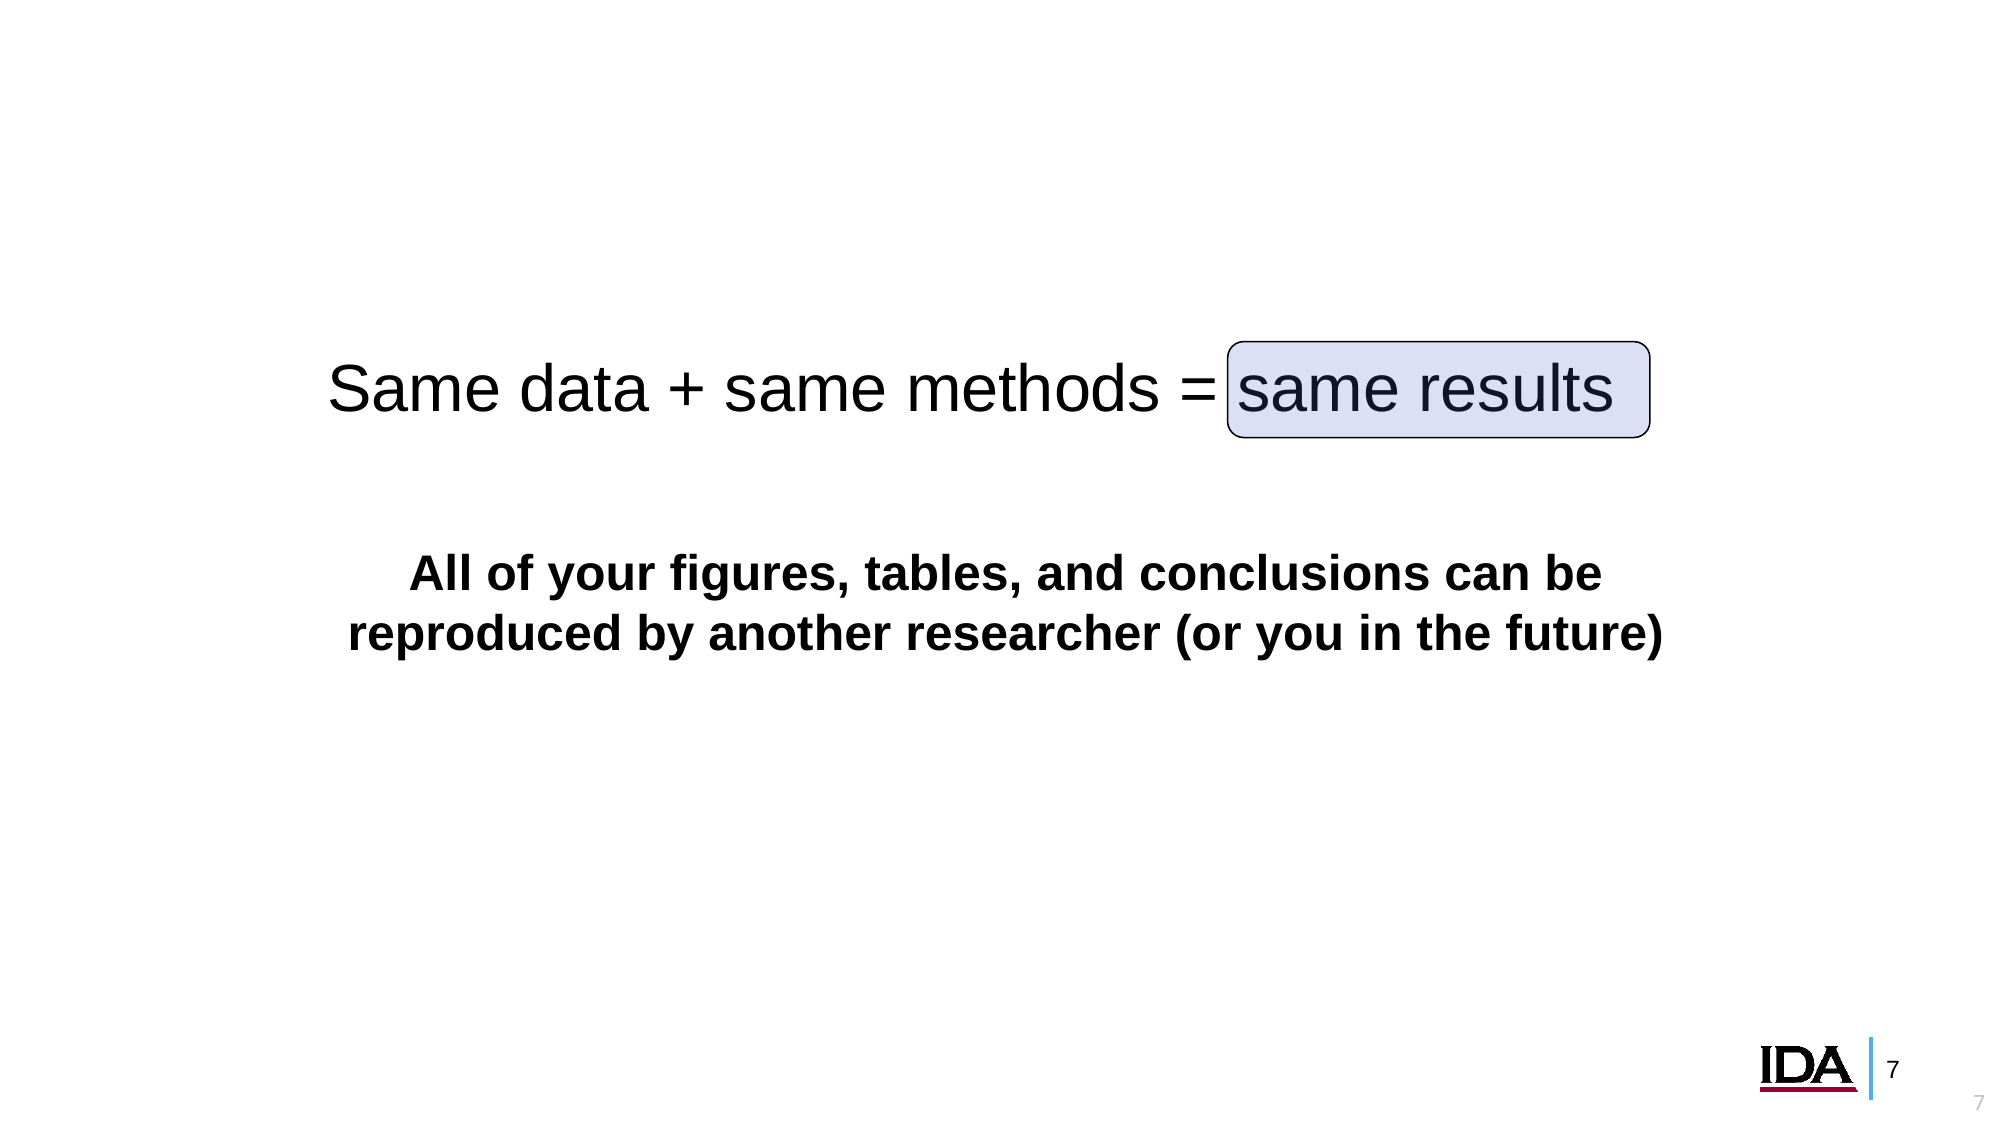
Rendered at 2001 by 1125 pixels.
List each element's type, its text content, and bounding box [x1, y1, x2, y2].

text_box Same data + same methods = same results [312, 337, 1700, 433]
picture [1760, 1046, 1858, 1092]
title All of your figures, tables, and conclusions can be reproduced by another researcher (or you in the future) [268, 522, 1744, 679]
text_box [1227, 341, 1650, 438]
slide_number 6 [1866, 1065, 2000, 1125]
